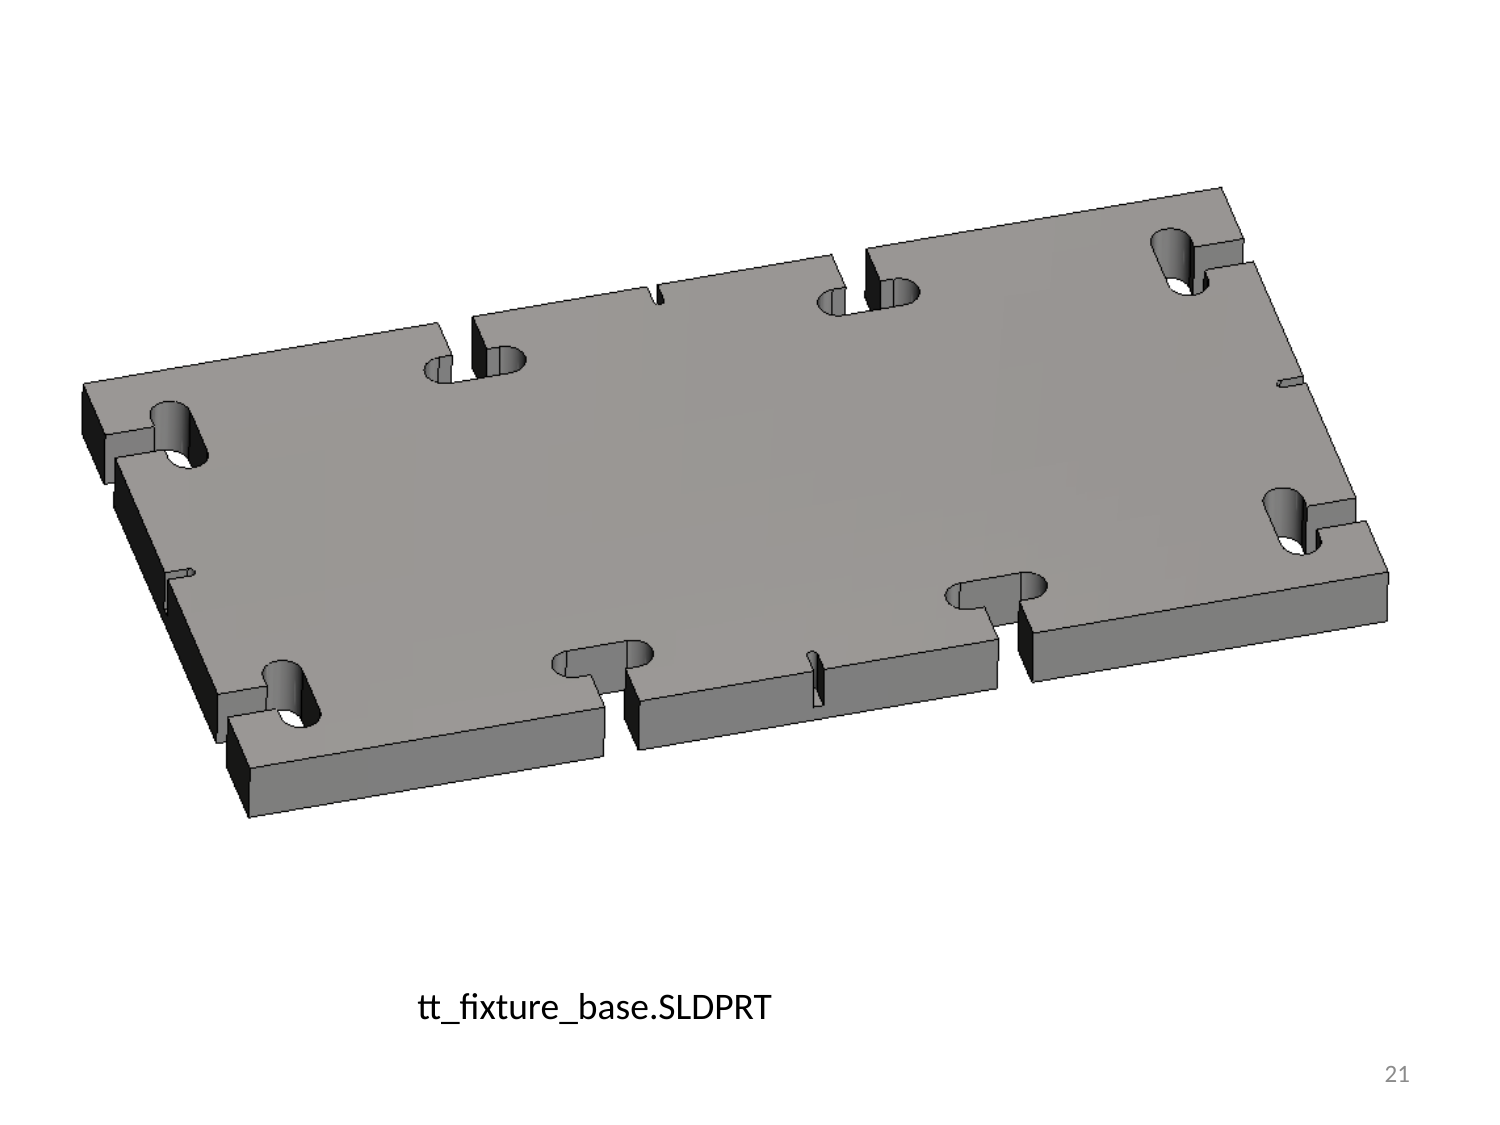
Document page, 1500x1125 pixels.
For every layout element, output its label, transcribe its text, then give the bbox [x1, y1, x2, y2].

slide_number 21 [1074, 1042, 1425, 1103]
text_box tt_fixture_base.SLDPRT [402, 974, 788, 1035]
picture [62, 162, 1413, 828]
